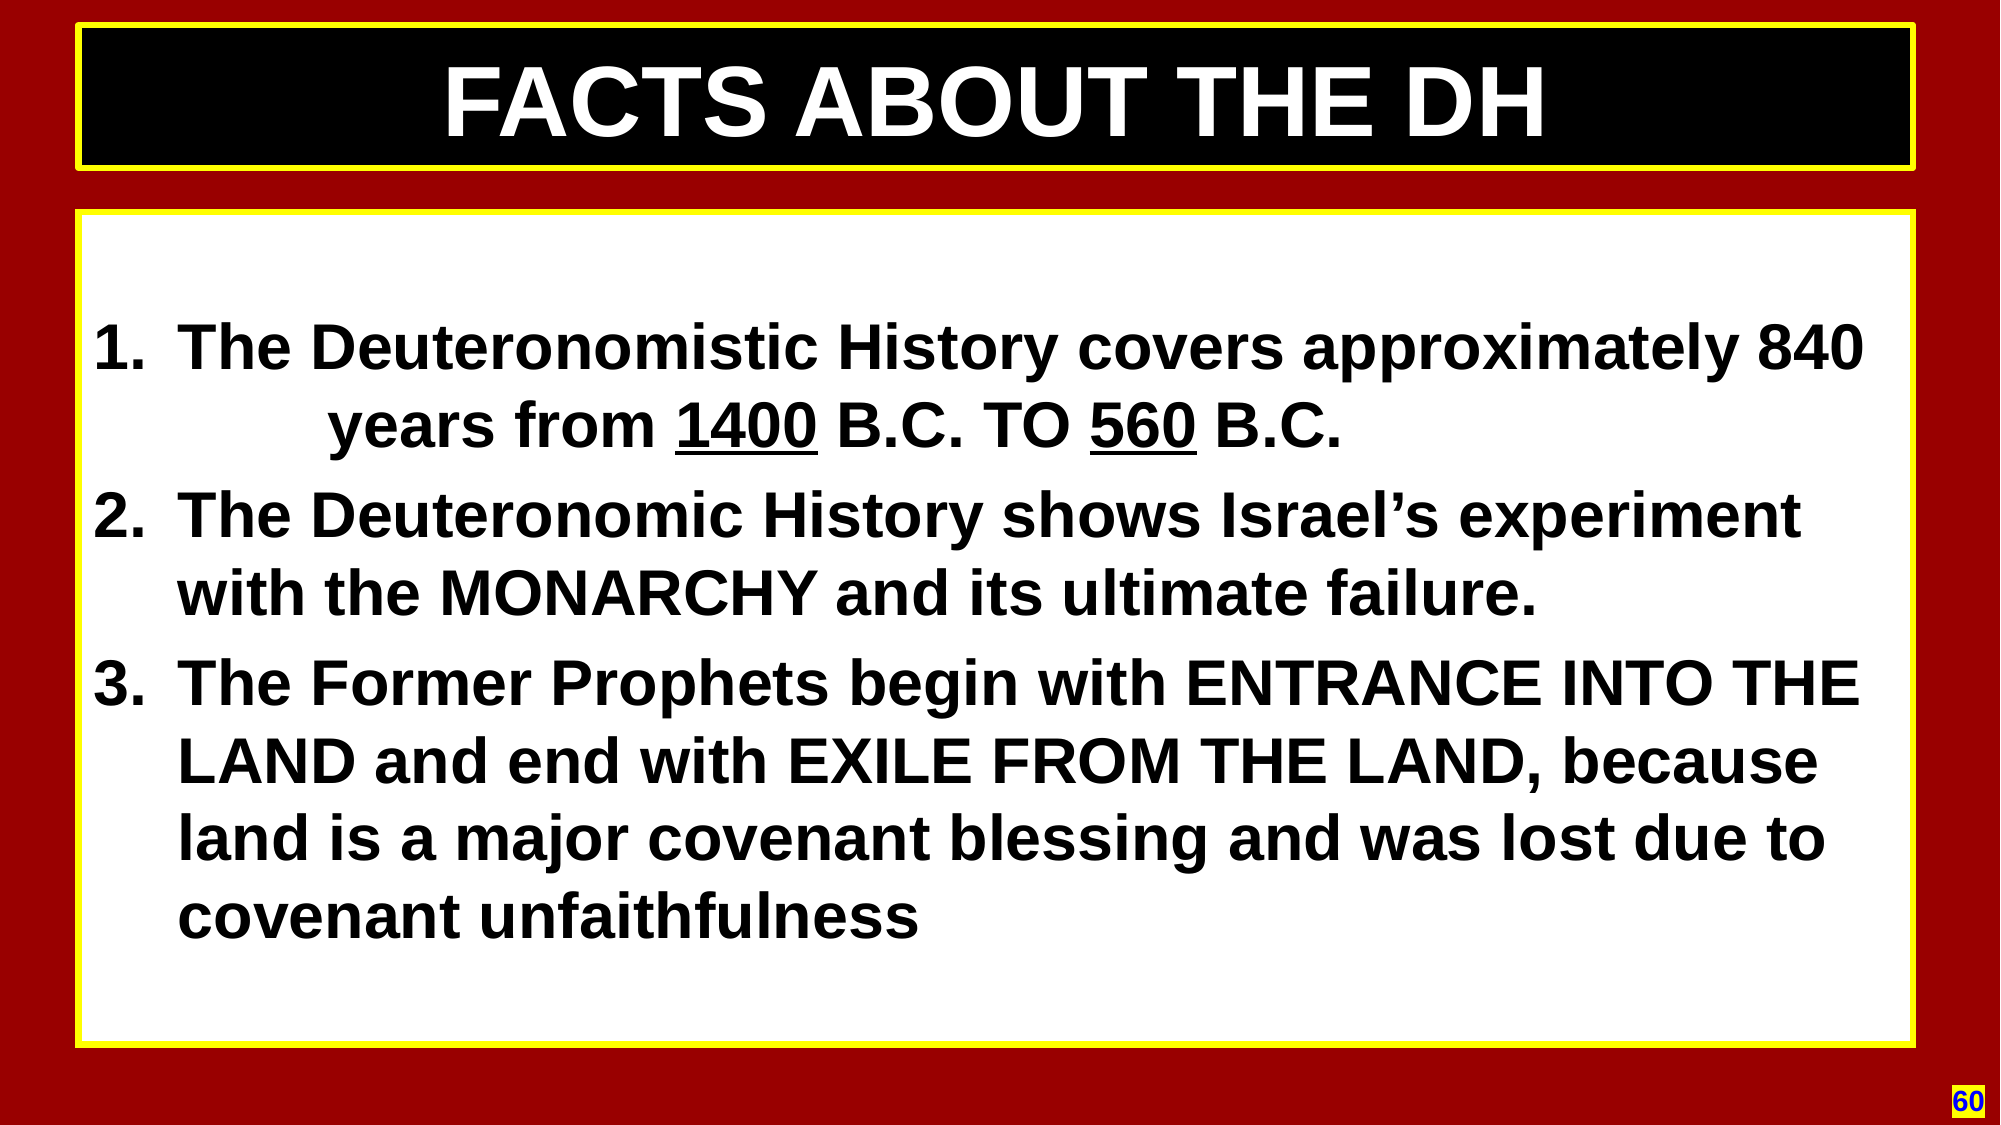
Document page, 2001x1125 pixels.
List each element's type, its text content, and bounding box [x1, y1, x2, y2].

title FACTS ABOUT THE DH [78, 24, 1913, 168]
list The Deuteronomistic History covers approximately 840 years from 1400 B.C. TO 560 B.C. The Deuteronomic History shows Israel’s experiment with the MONARCHY and its ultimate failure. The Former Prophets begin with ENTRANCE INTO THE LAND and end with EXILE FROM THE LAND, because land is a major covenant blessing and was lost due to covenant unfaithfulness [78, 211, 1913, 1045]
slide_number 60 [1649, 1060, 2000, 1125]
